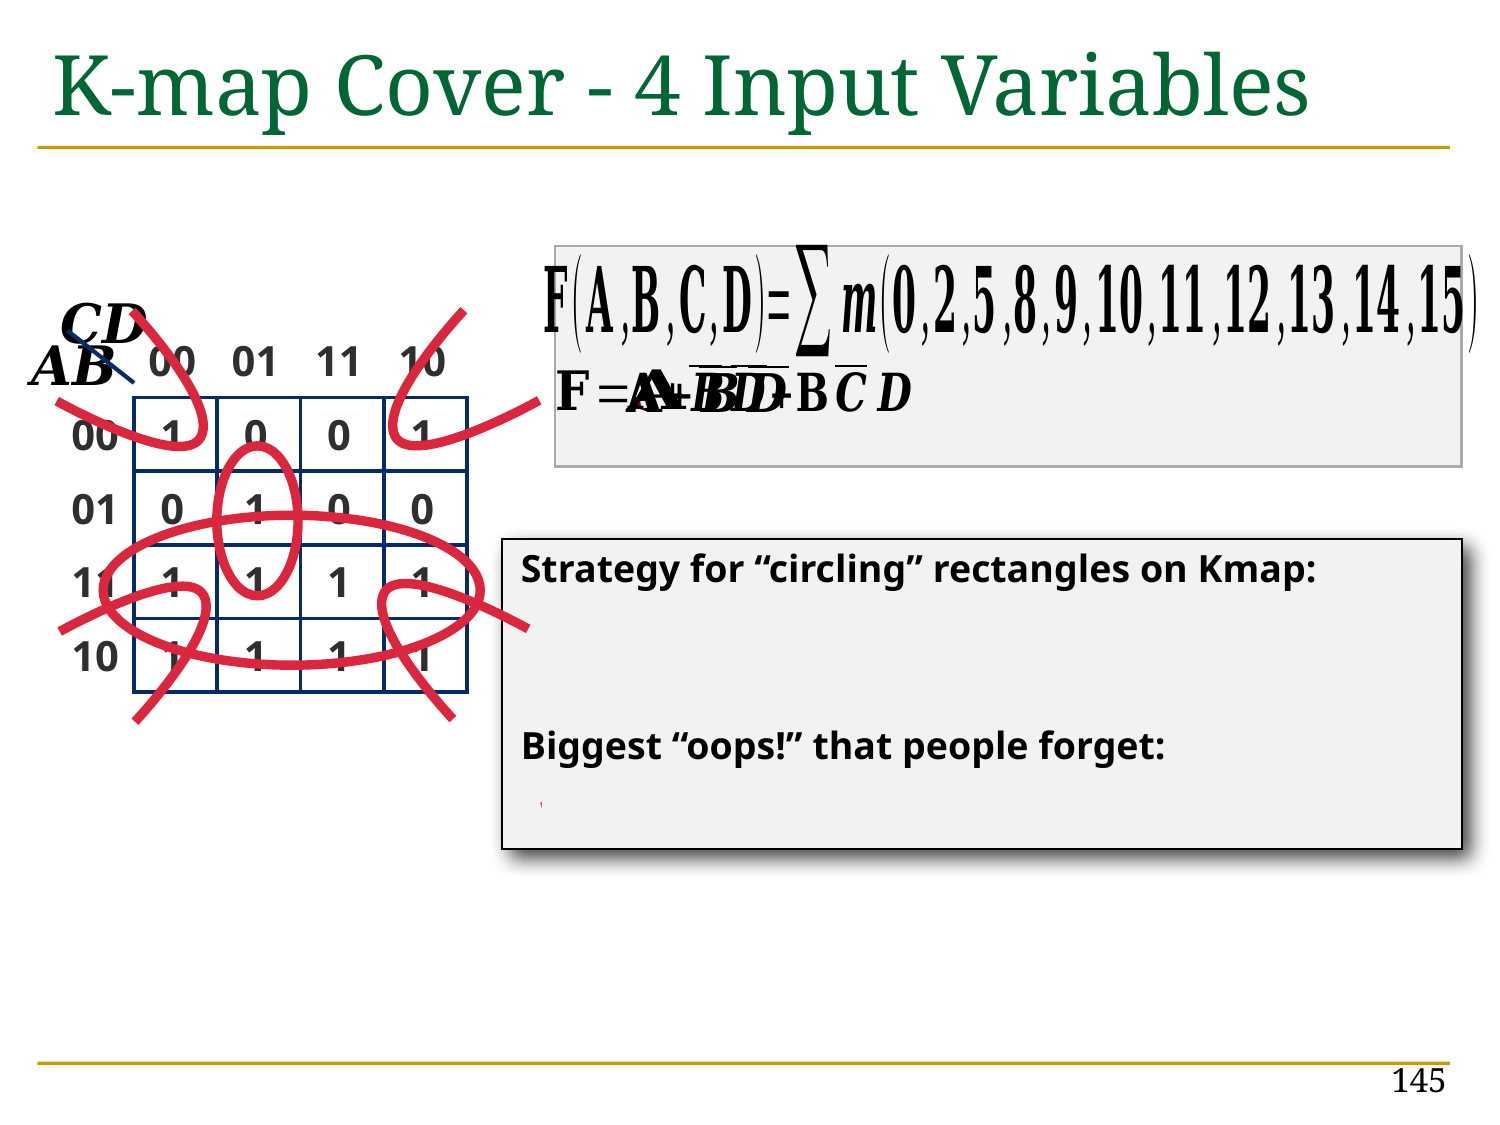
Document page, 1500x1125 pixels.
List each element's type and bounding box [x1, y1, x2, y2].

text_box [555, 246, 1462, 467]
table_cell [51, 385, 56, 692]
table_header [79, 306, 95, 310]
text_box [56, 310, 1463, 850]
table_header [51, 250, 467, 324]
table_cell [51, 324, 56, 346]
title [37, 24, 1450, 200]
slide_number [1111, 1036, 1462, 1112]
